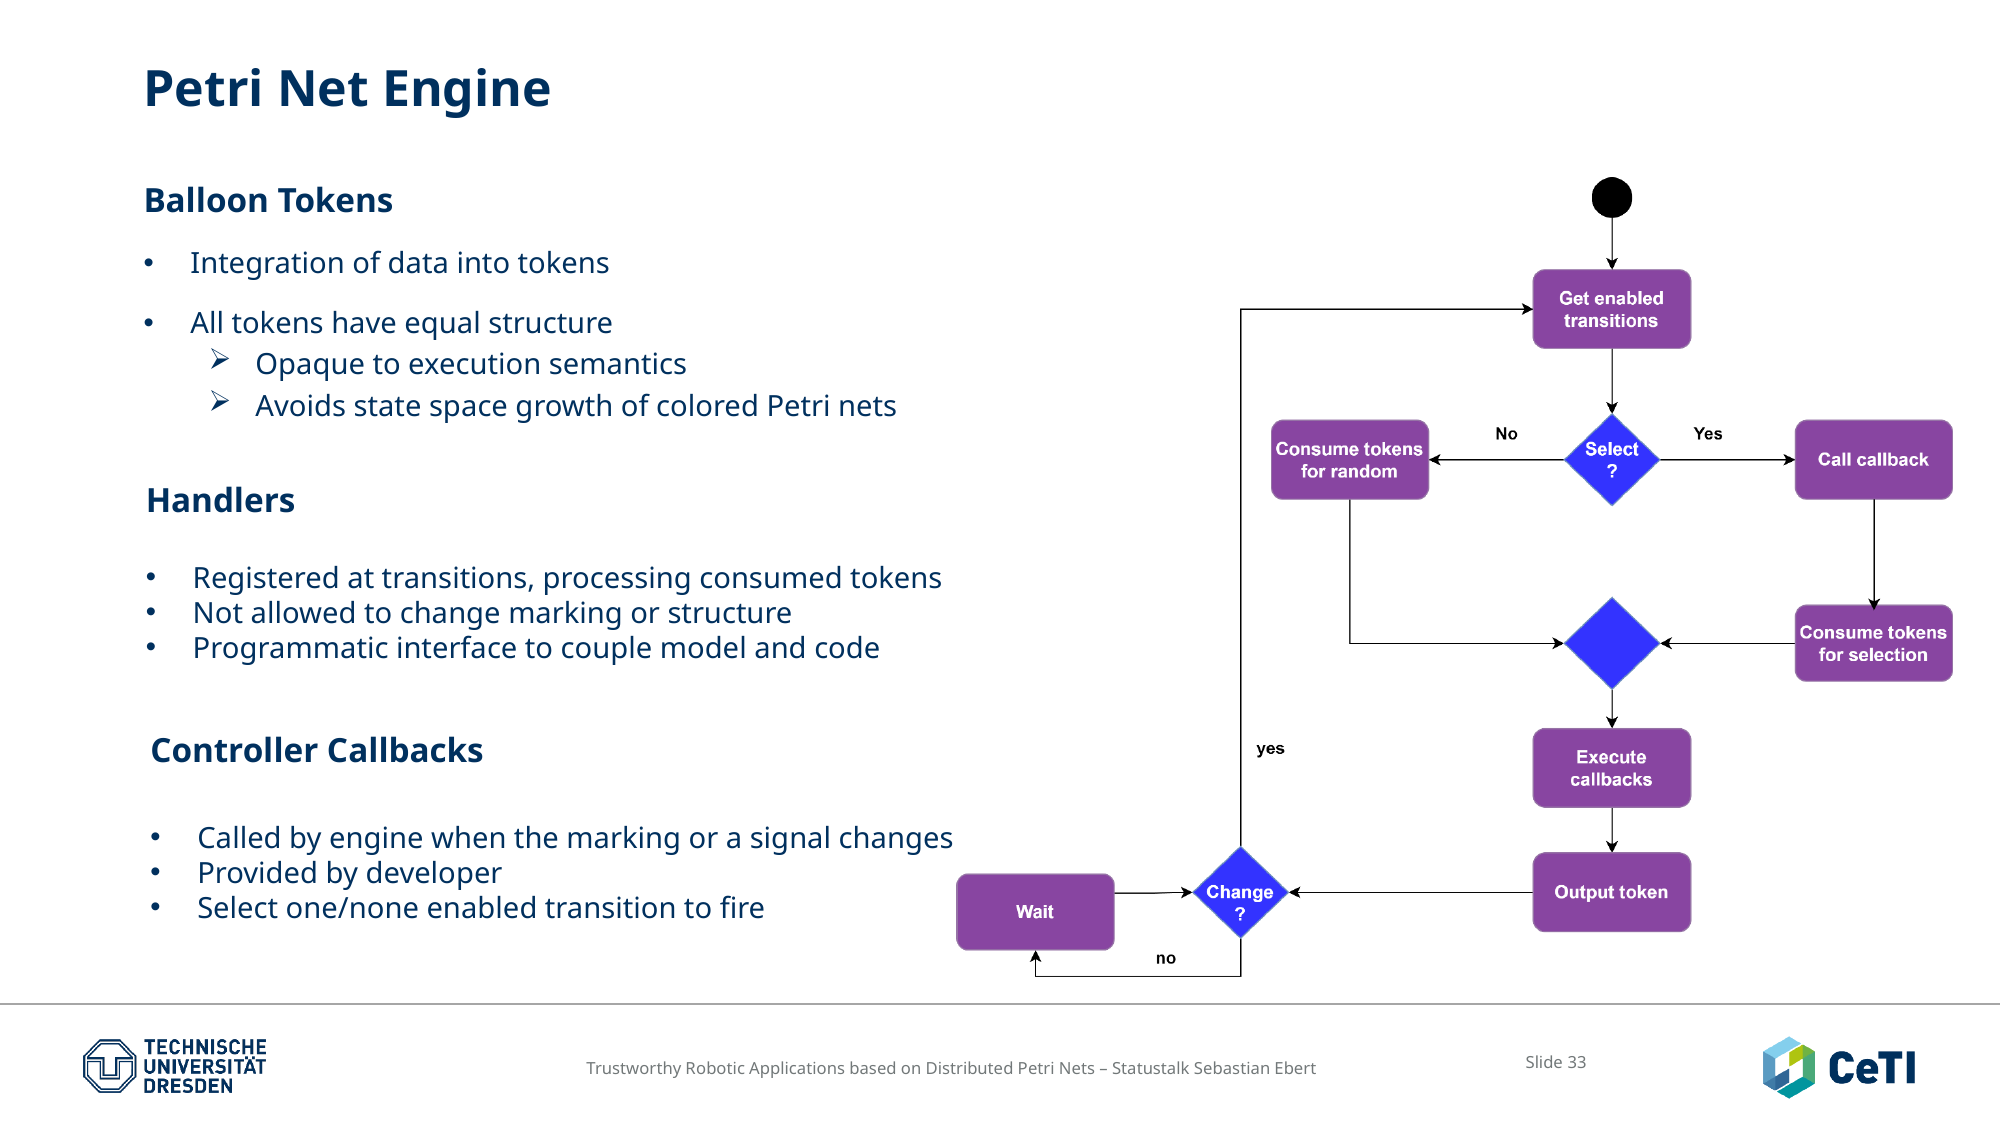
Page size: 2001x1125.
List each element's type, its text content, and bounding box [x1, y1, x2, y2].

picture [956, 177, 1953, 987]
list Balloon Tokens Integration of data into tokens All tokens have equal structure Opaque to execution semantics Avoids state space growth of colored Petri nets [143, 179, 956, 442]
picture [83, 1039, 266, 1093]
text_box Handlers Registered at transitions, processing consumed tokens Not allowed to change marking or structure Programmatic interface to couple model and code [131, 472, 956, 712]
title Petri Net Engine [143, 56, 1880, 169]
text_box Controller Callbacks Called by engine when the marking or a signal changes Provided by developer Select one/none enabled transition to fire [135, 671, 956, 972]
picture [1762, 1036, 1977, 1101]
